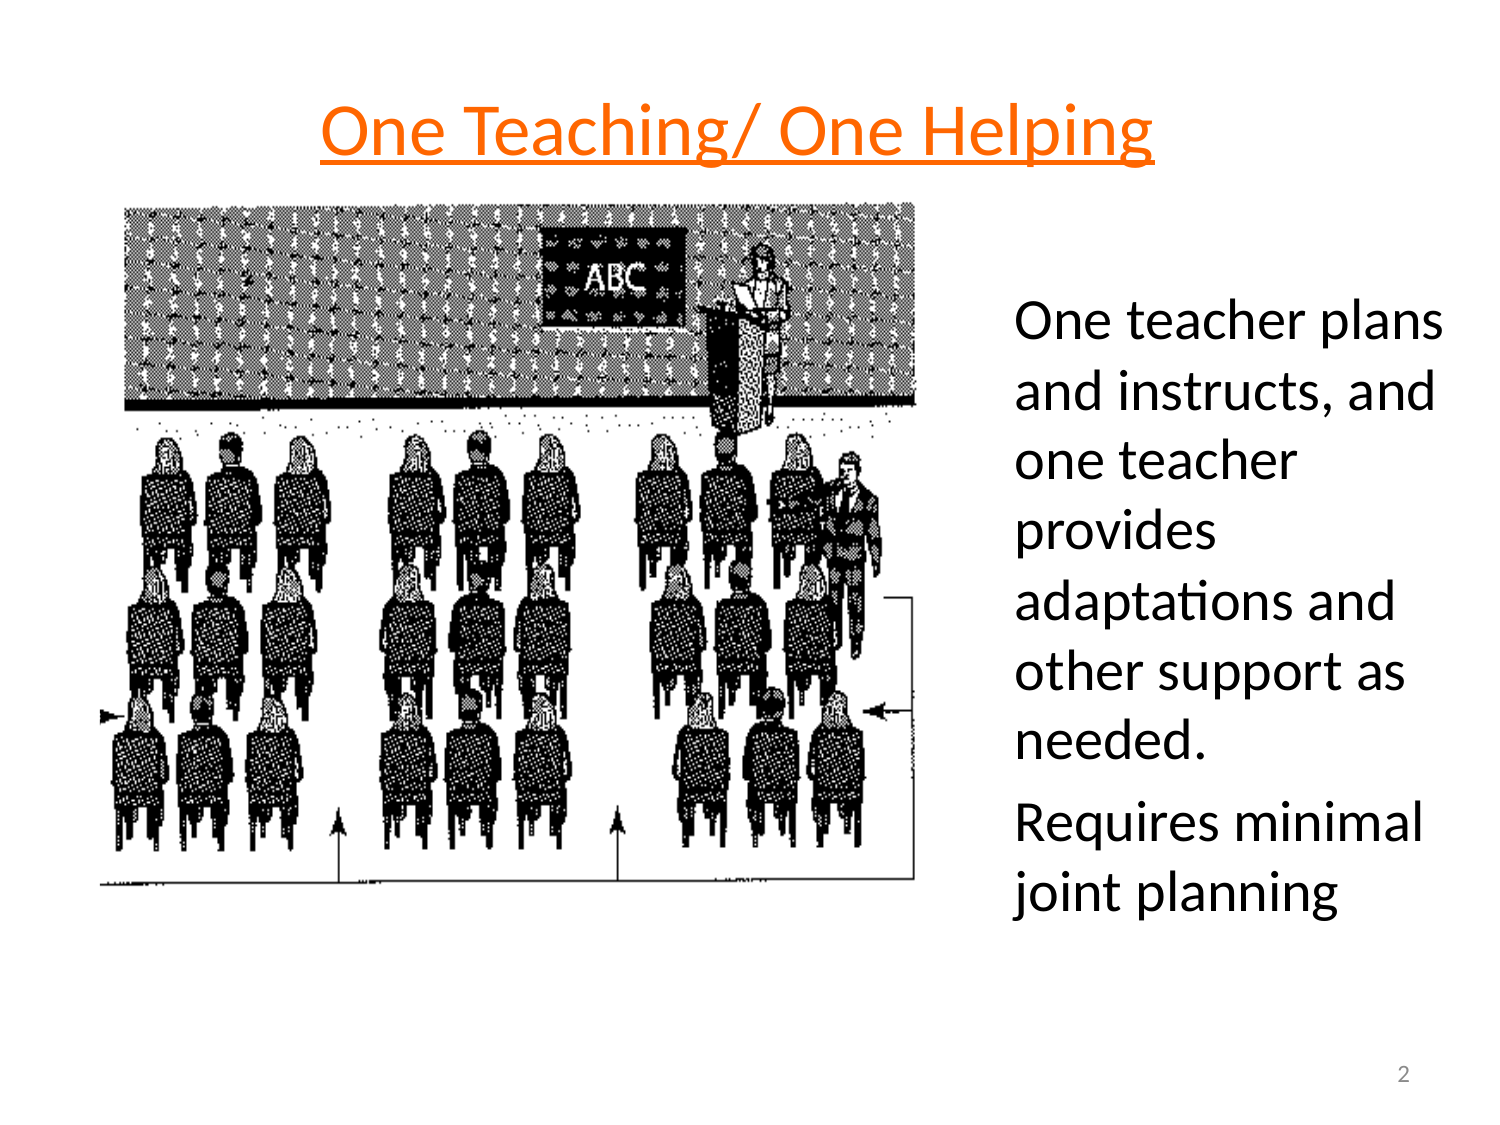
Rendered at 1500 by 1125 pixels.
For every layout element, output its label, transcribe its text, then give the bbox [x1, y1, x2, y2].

title One Teaching/ One Helping [99, 49, 1376, 201]
slide_number 2 [1074, 1042, 1425, 1103]
picture [99, 199, 926, 888]
subtitle One teacher plans and instructs, and one teacher provides adaptations and other support as needed. Requires minimal joint planning [999, 212, 1476, 963]
